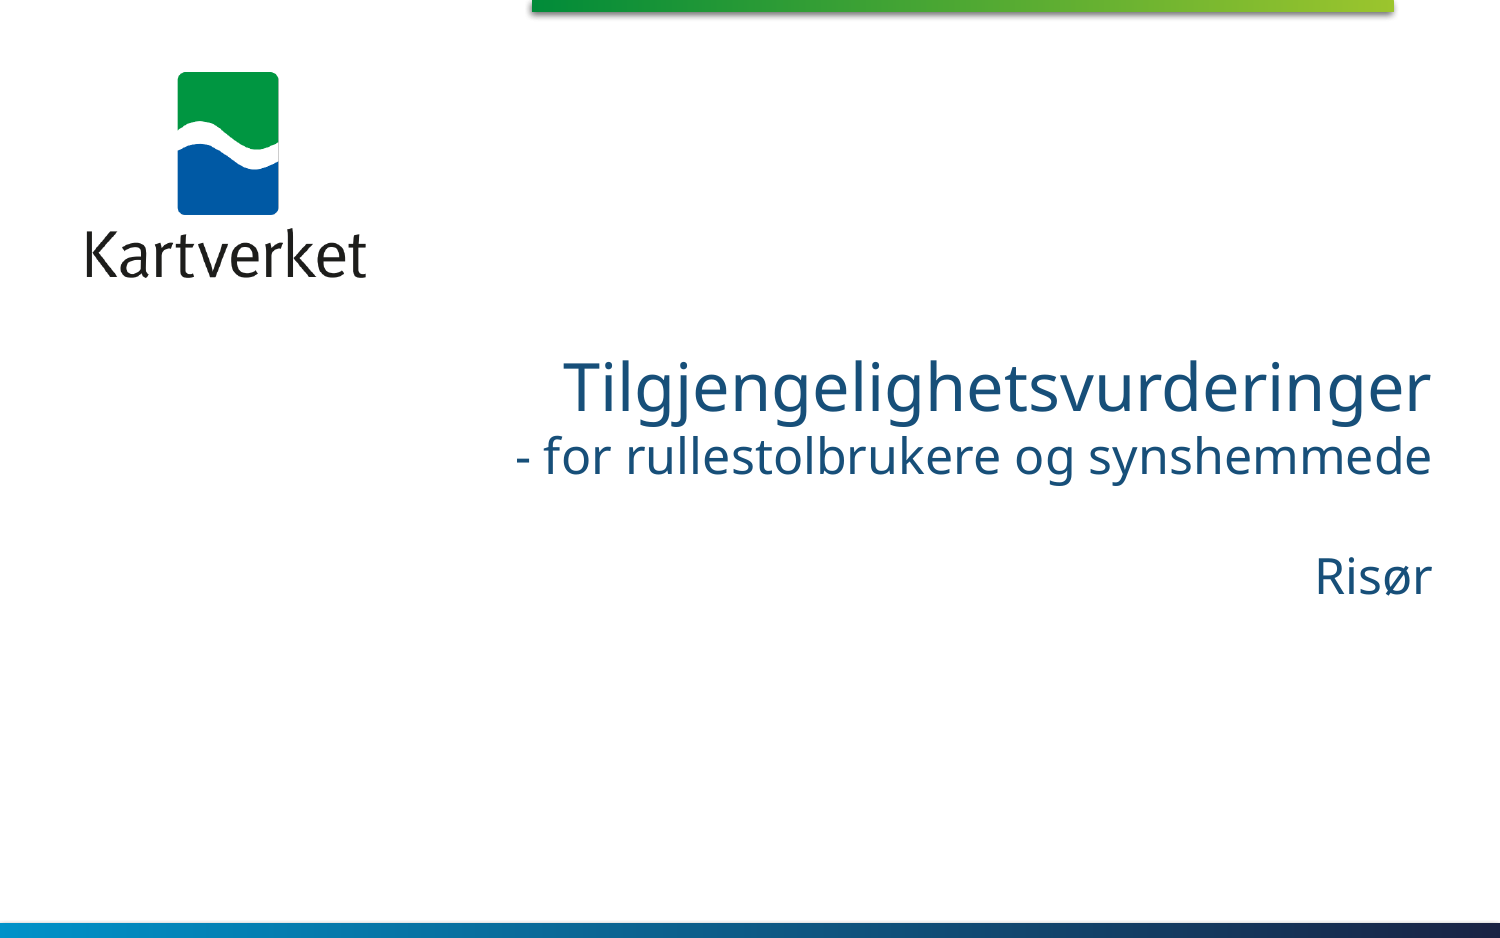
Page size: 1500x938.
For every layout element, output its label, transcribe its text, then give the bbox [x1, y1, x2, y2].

text_box Tilgjengelighetsvurderinger - for rullestolbrukere og synshemmede Risør [66, 337, 1449, 613]
